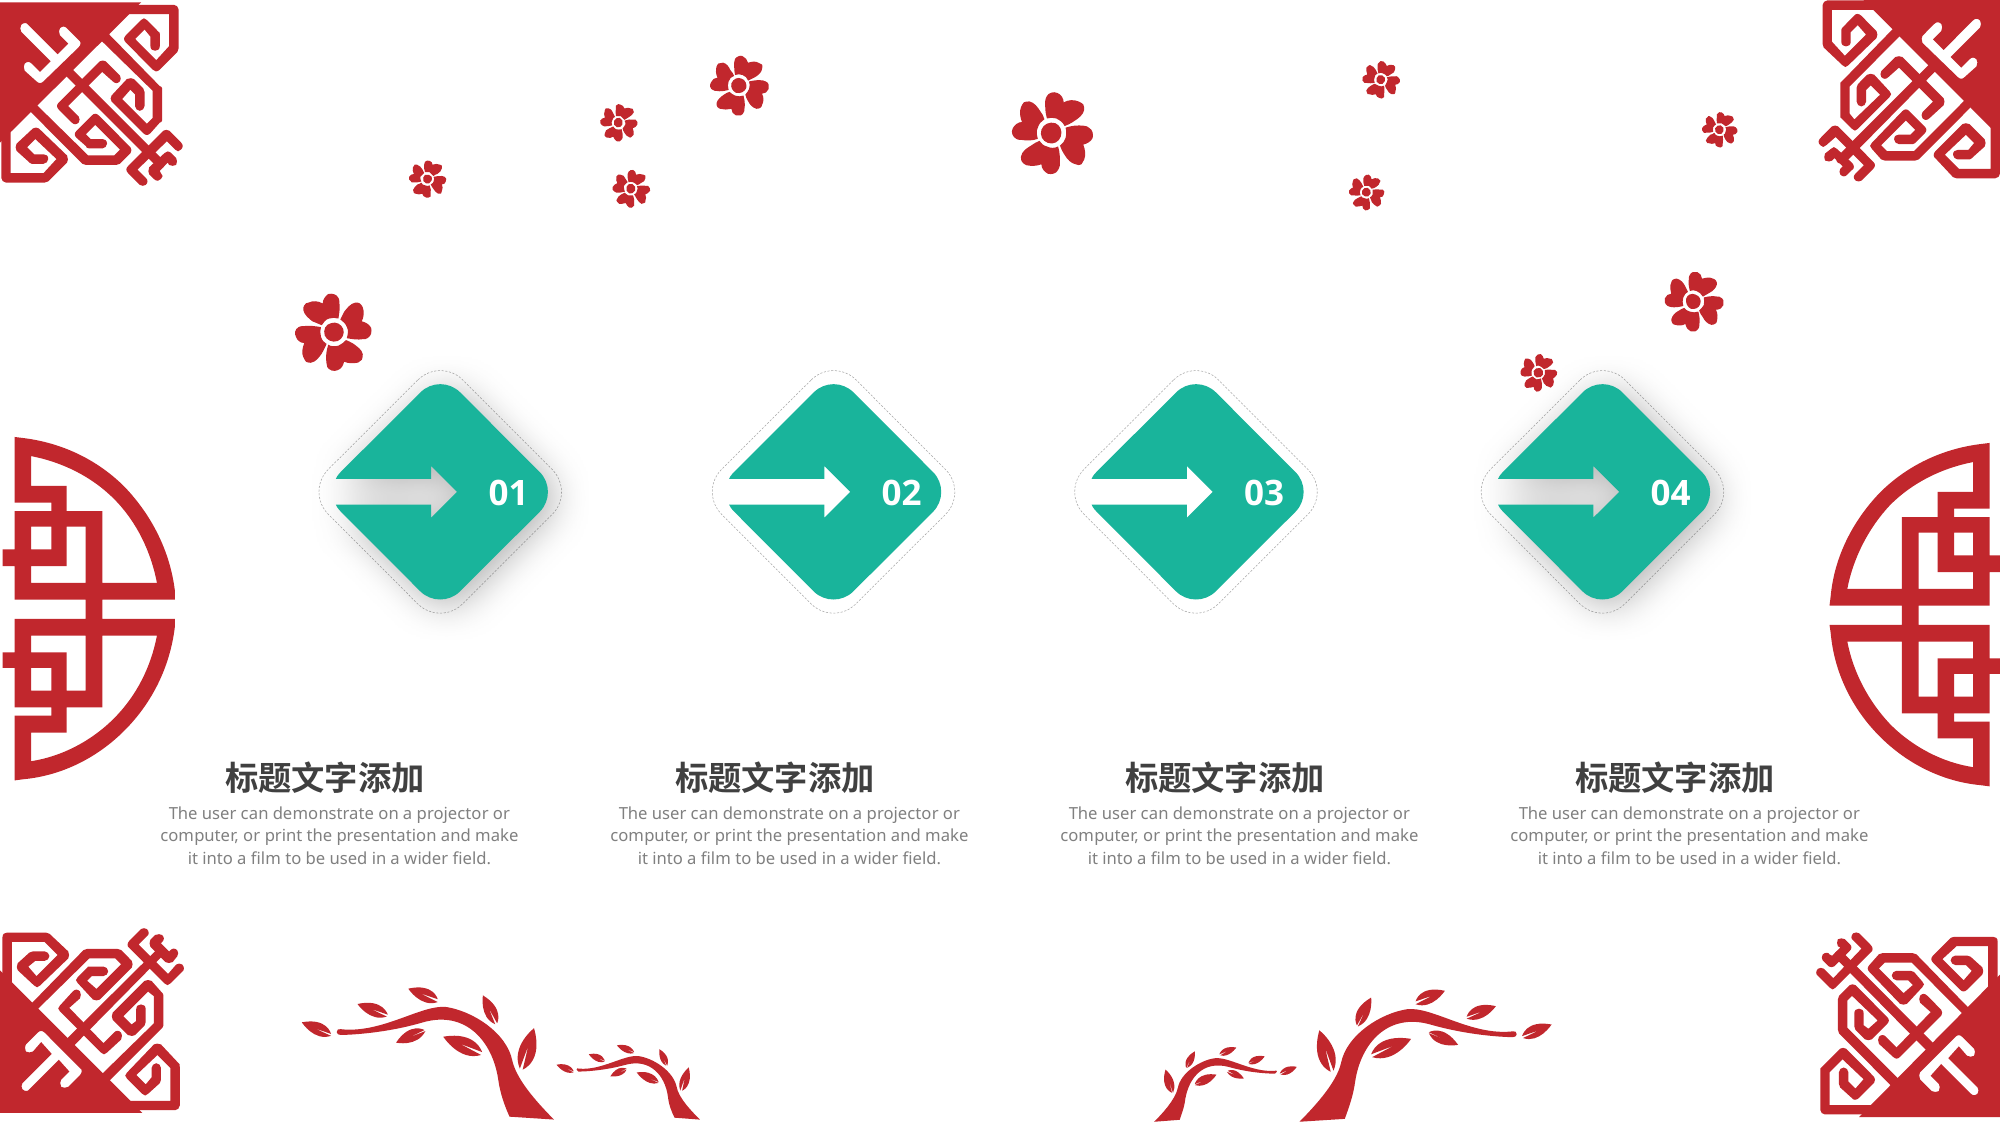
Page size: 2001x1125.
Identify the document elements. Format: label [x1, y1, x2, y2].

text_box [2, 436, 175, 781]
text_box [408, 159, 447, 199]
text_box [294, 293, 373, 373]
text_box [301, 982, 700, 1120]
text_box [600, 103, 639, 143]
text_box [1664, 271, 1725, 333]
text_box [1815, 932, 2000, 1118]
text_box [1829, 442, 2000, 787]
text_box [709, 55, 770, 117]
text_box [1100, 396, 1295, 587]
text_box [1348, 174, 1385, 211]
text_box [141, 741, 539, 877]
text_box [1010, 91, 1094, 175]
text_box [0, 2, 184, 187]
text_box [591, 741, 989, 877]
text_box [1361, 60, 1400, 99]
text_box [1507, 396, 1701, 587]
text_box [0, 927, 185, 1113]
text_box [1519, 354, 1558, 392]
text_box [1154, 985, 1552, 1122]
text_box [738, 396, 932, 587]
text_box [345, 396, 539, 587]
text_box [1041, 741, 1439, 877]
text_box [1817, 0, 2000, 182]
text_box [611, 169, 650, 209]
text_box [1491, 741, 1889, 877]
text_box [1701, 111, 1738, 148]
